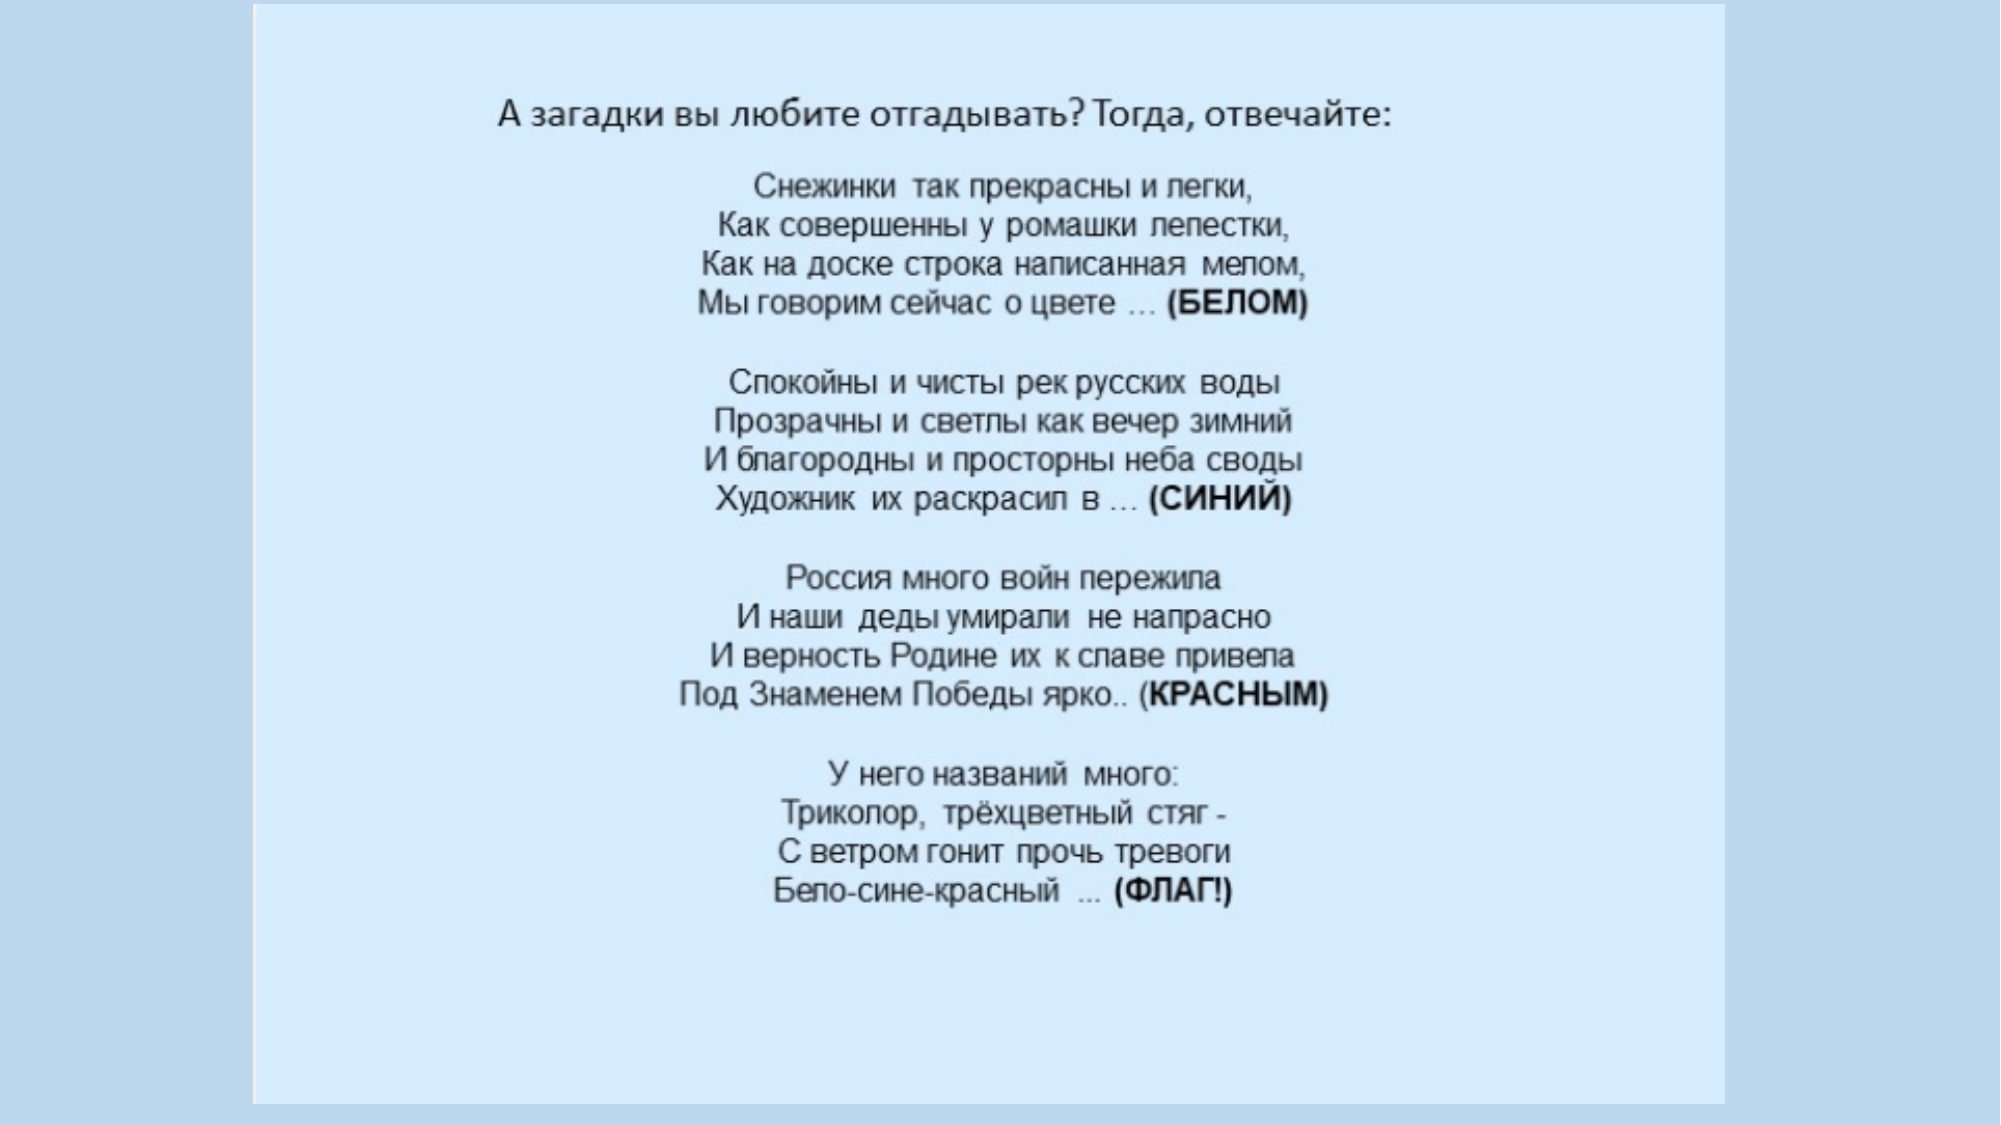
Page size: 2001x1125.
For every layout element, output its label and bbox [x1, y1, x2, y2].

picture [253, 4, 1725, 1104]
